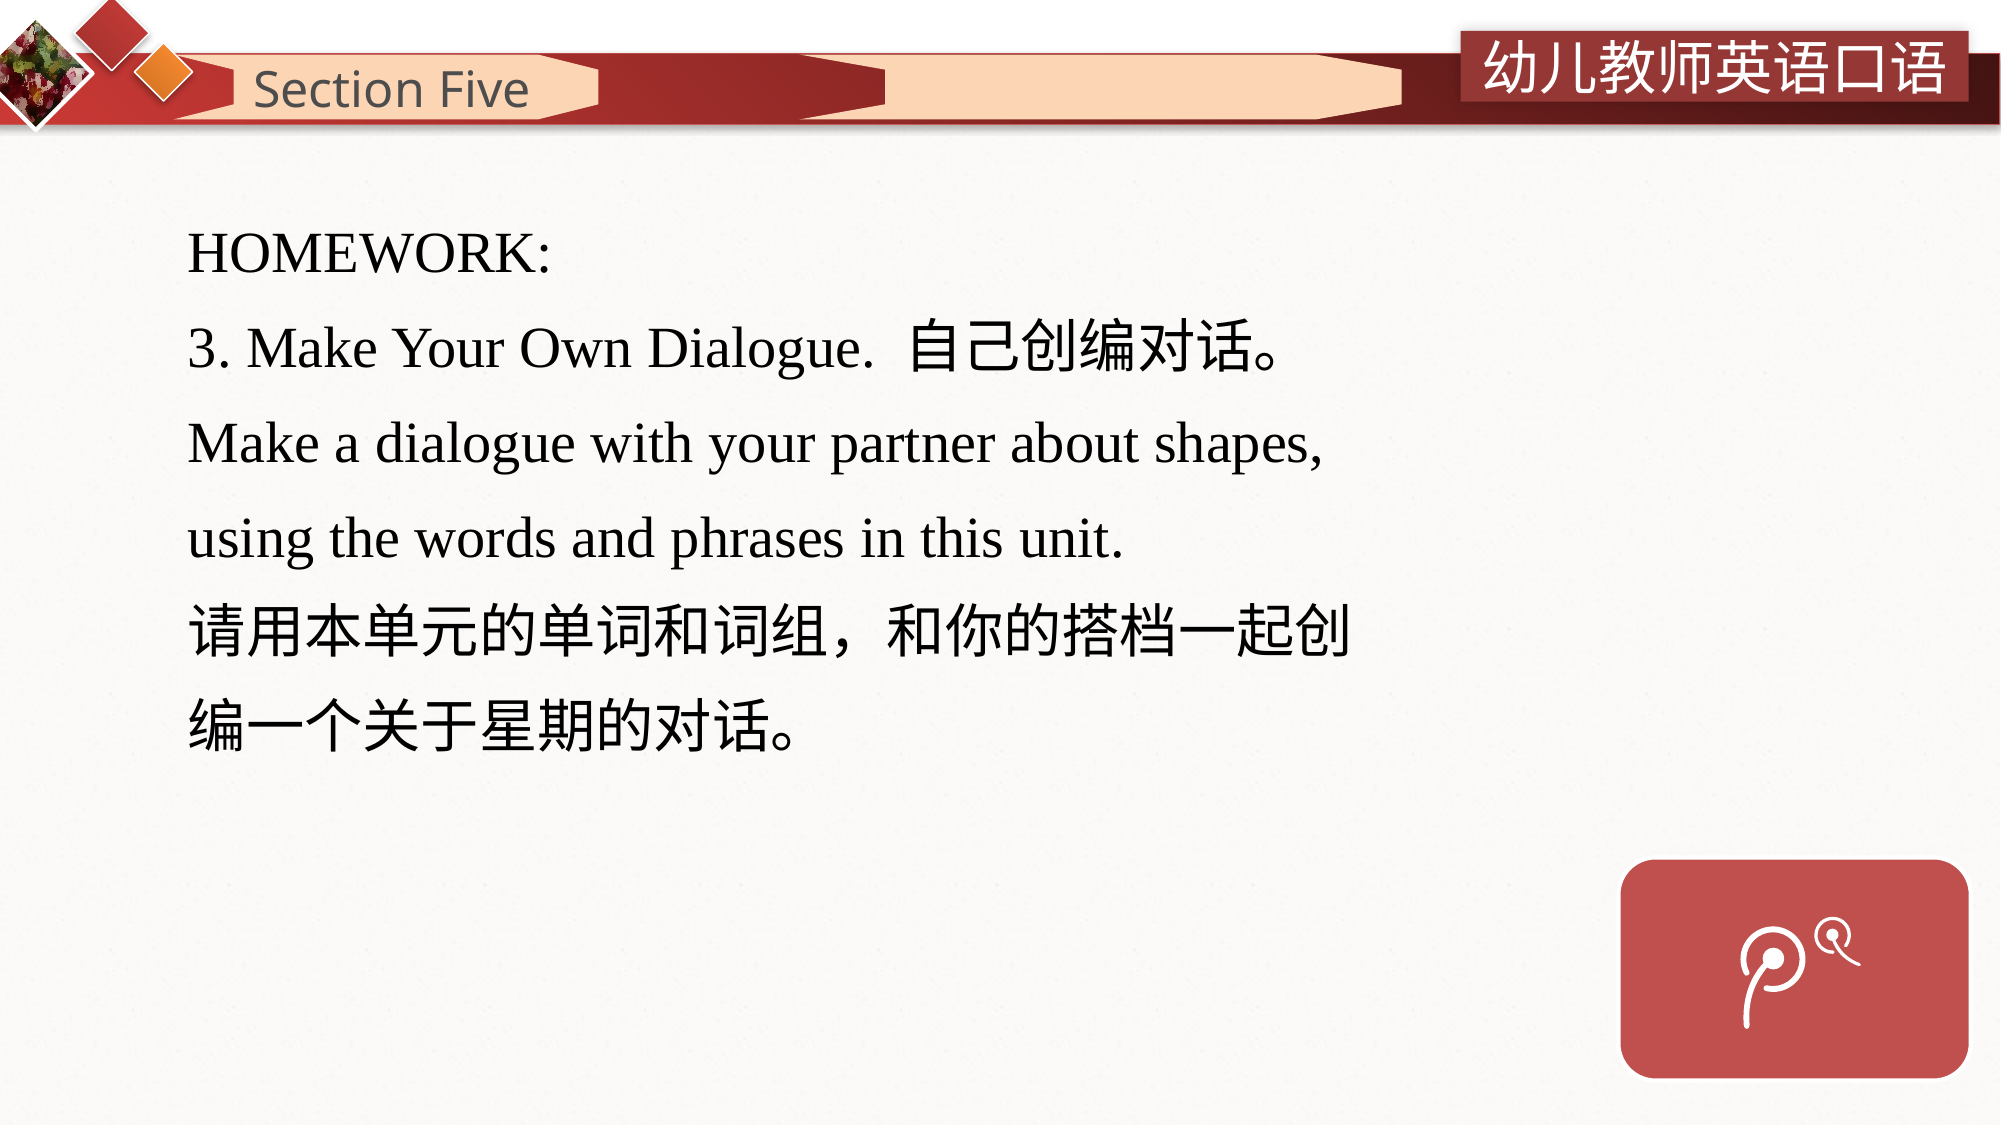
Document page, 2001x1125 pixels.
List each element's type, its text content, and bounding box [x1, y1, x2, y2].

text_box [1618, 857, 1971, 1081]
text_box [797, 52, 1404, 122]
picture [0, 21, 88, 126]
text_box Section Five [171, 52, 601, 122]
text_box HOMEWORK: 3. Make Your Own Dialogue. 自己创编对话。 Make a dialogue with your partner about shapes, using the words and phrases in this unit. 请用本单元的单词和词组，和你的搭档一起创编一个关于星期的对话。 [173, 207, 1402, 907]
